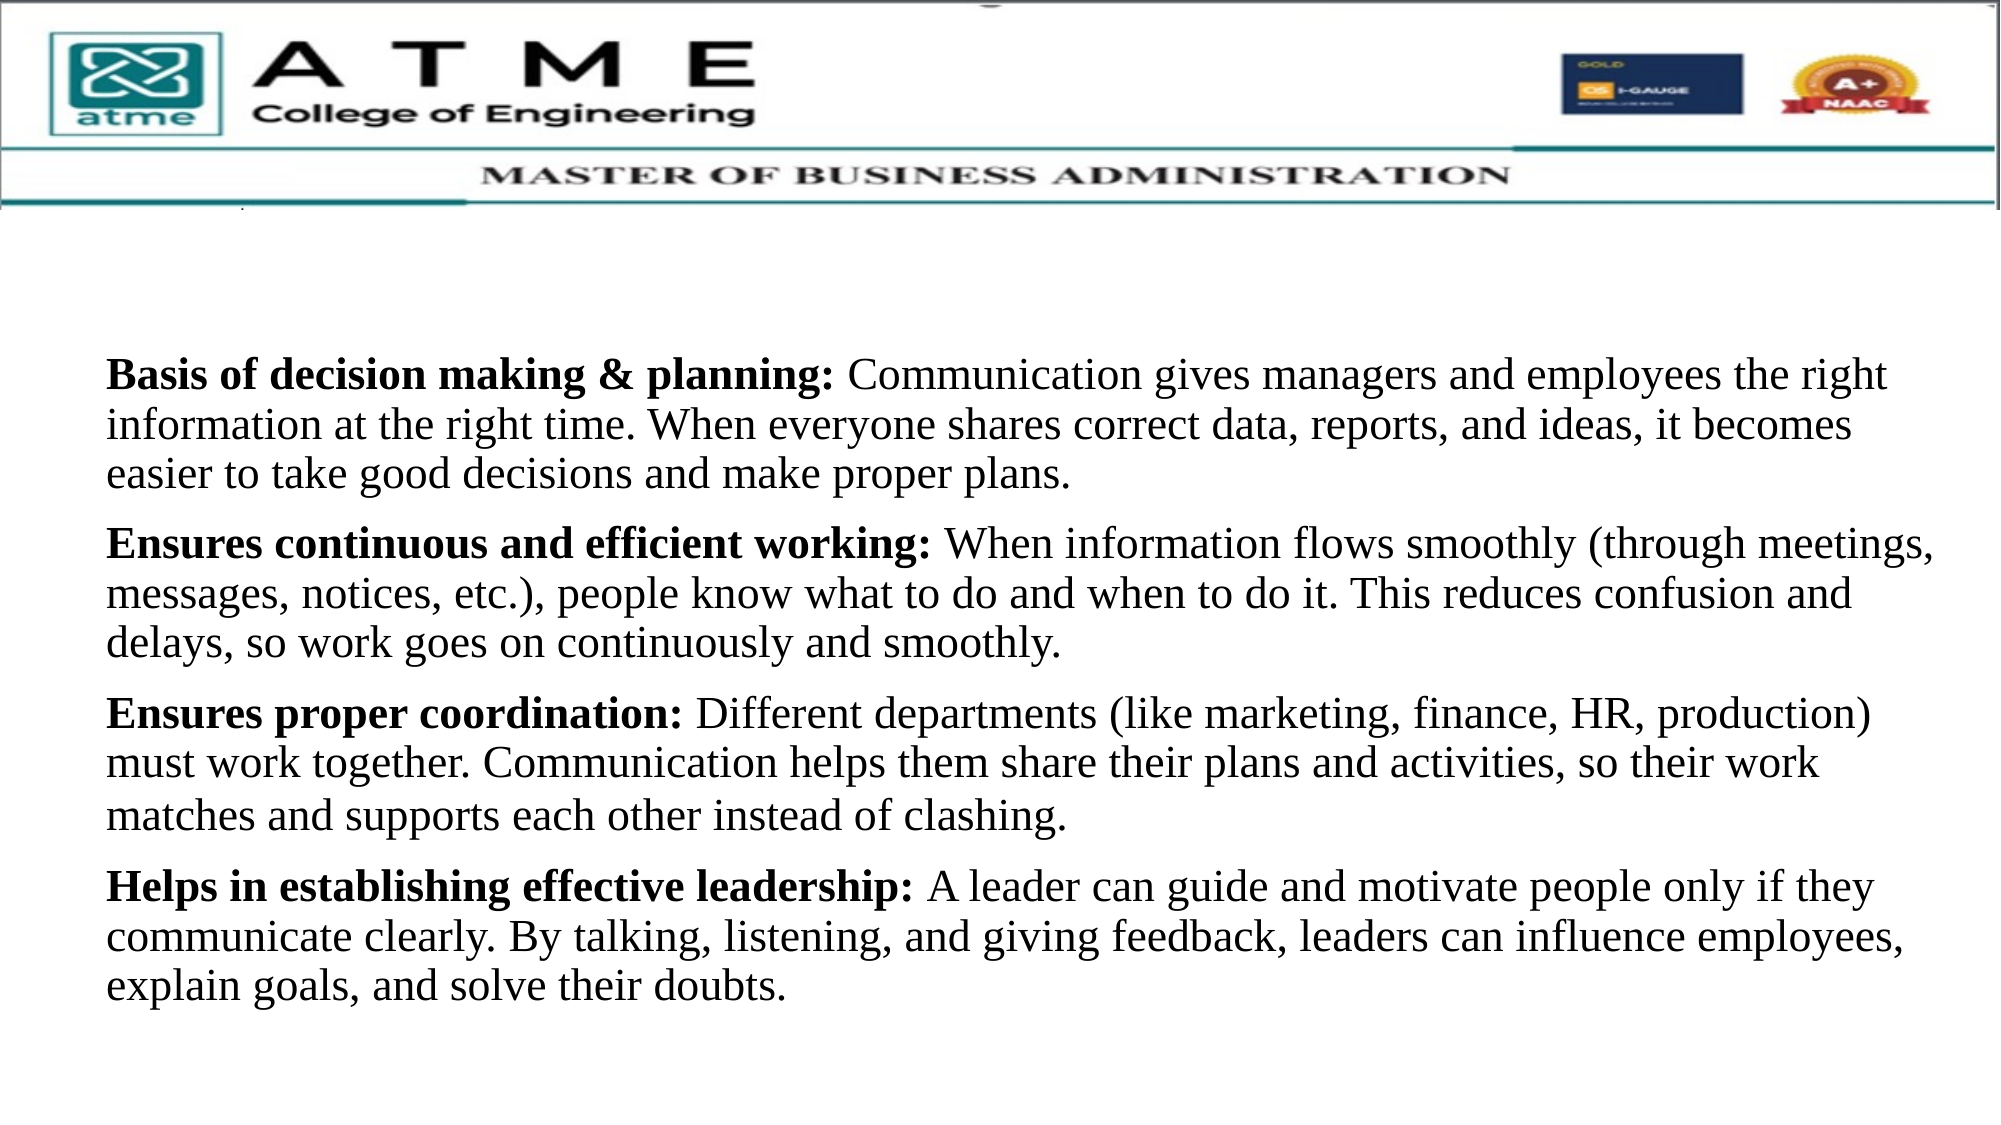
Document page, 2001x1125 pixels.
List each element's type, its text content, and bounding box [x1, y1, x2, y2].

picture [0, 0, 2000, 210]
list Basis of decision making & planning: Communication gives managers and employees the right information at the right time. When everyone shares correct data, reports, and ideas, it becomes easier to take good decisions and make proper plans. Ensures continuous and efficient working: When information flows smoothly (through meetings, messages, notices, etc.), people know what to do and when to do it. This reduces confusion and delays, so work goes on continuously and smoothly. Ensures proper coordination: Different departments (like marketing, finance, HR, production) must work together. Communication helps them share their plans and activities, so their work matches and supports each other instead of clashing. Helps in establishing effective leadership: A leader can guide and motivate people only if they communicate clearly. By talking, listening, and giving feedback, leaders can influence employees, explain goals, and solve their doubts. [91, 342, 1968, 1125]
